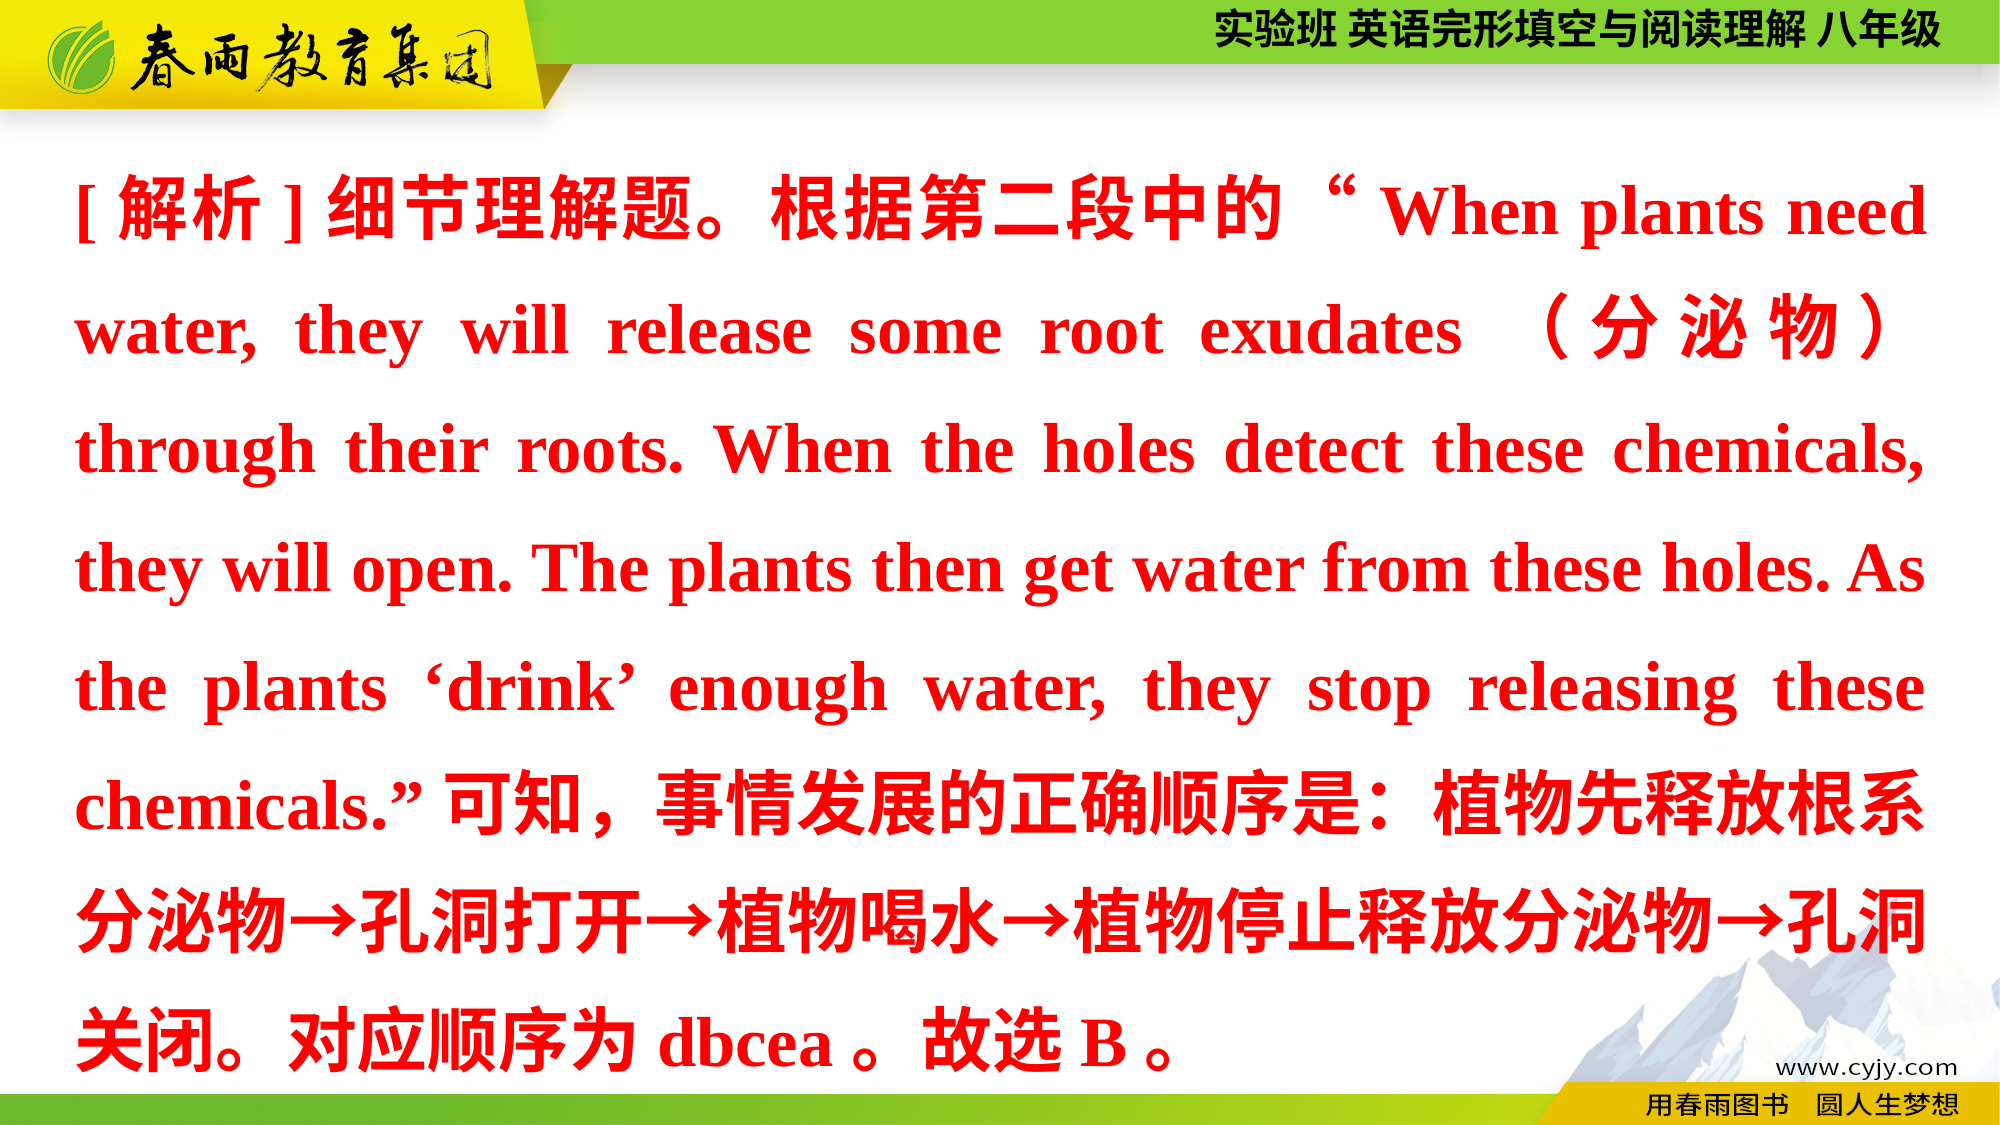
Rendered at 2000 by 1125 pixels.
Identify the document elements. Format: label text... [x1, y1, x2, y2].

list [解析]细节理解题。根据第二段中的“When plants need water, they will release some root exudates（分泌物） through their roots. When the holes detect these chemicals, they will open. The plants then get water from these holes. As the plants ‘drink’ enough water, they stop releasing these chemicals.”可知，事情发展的正确顺序是：植物先释放根系分泌物→孔洞打开→植物喝水→植物停止释放分泌物→孔洞关闭。对应顺序为dbcea。故选B。 [59, 122, 1944, 1099]
picture [0, 0, 2000, 1125]
